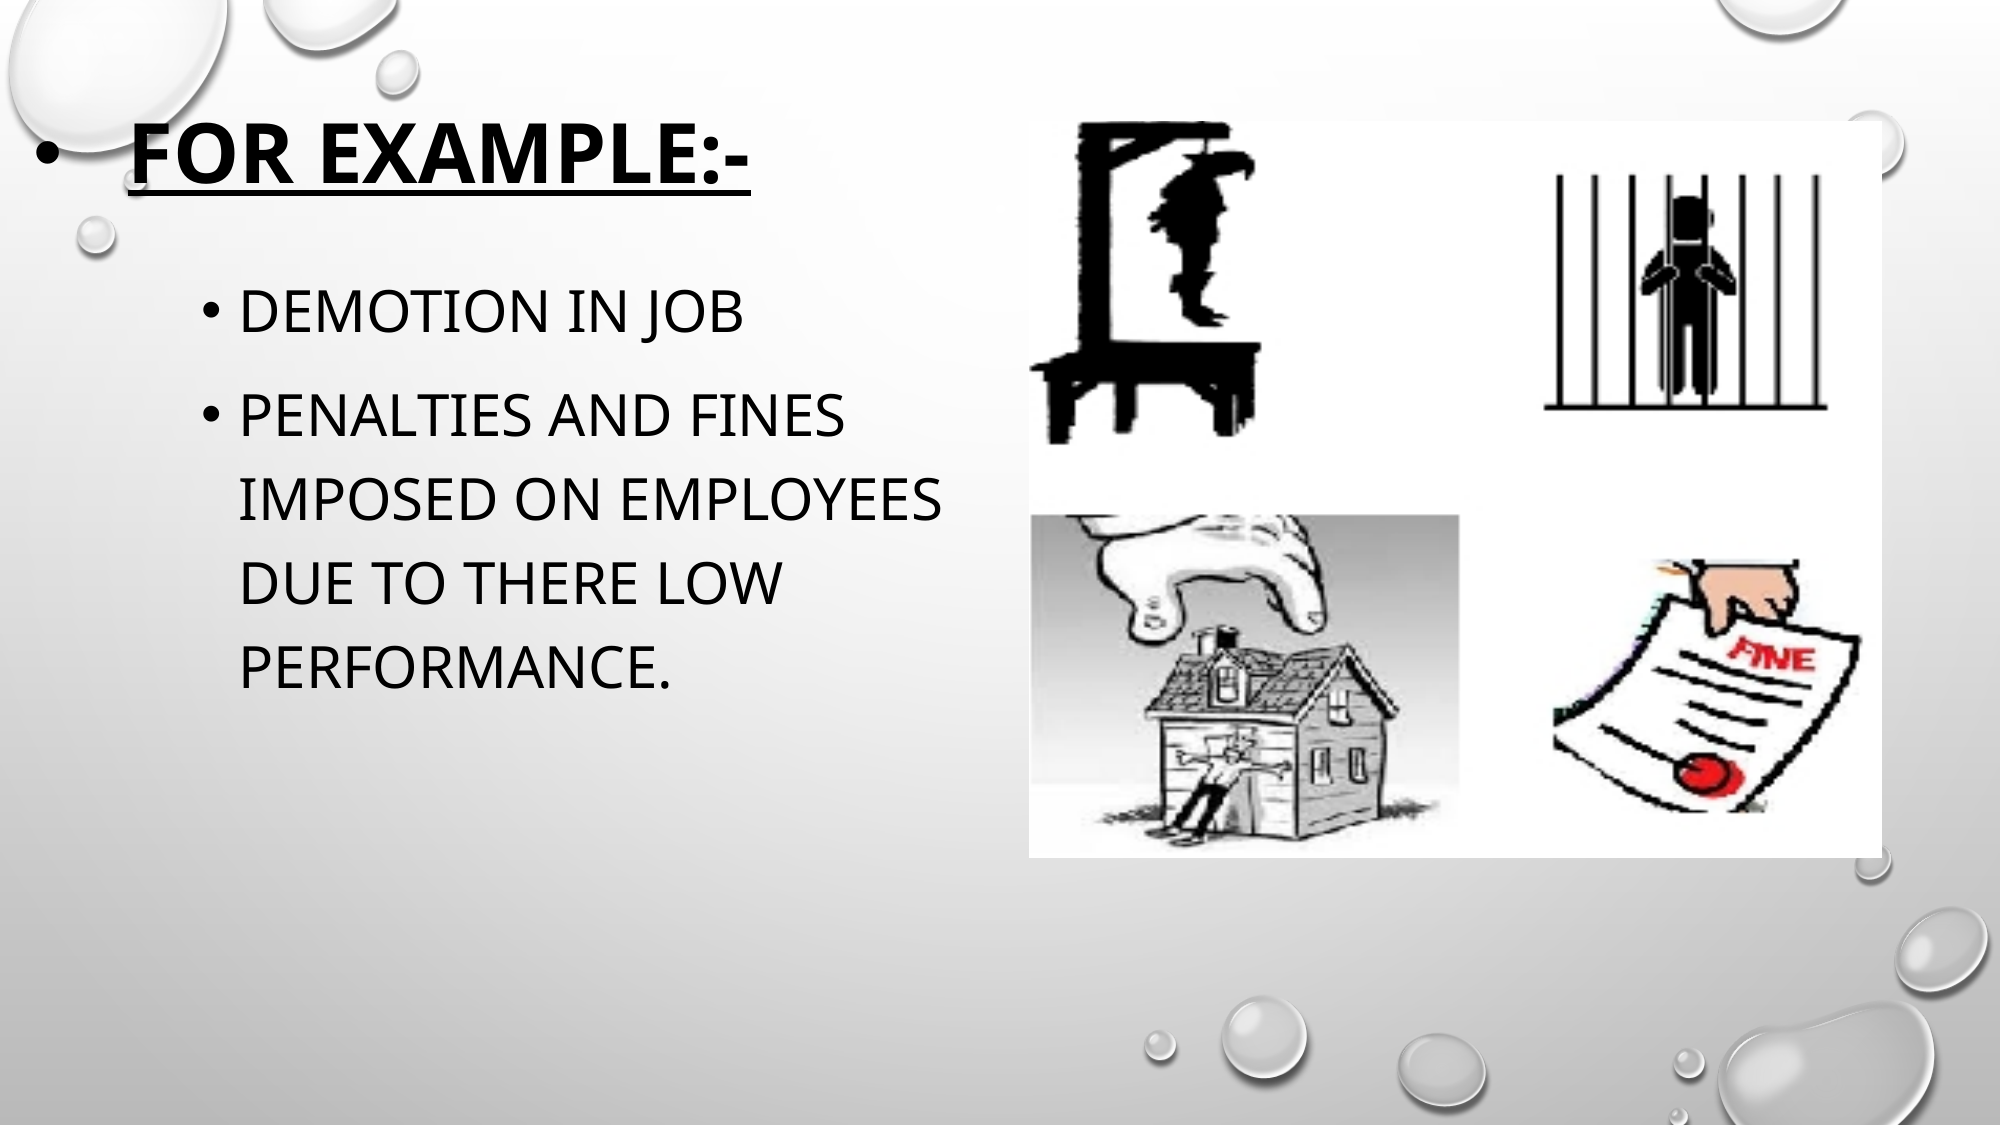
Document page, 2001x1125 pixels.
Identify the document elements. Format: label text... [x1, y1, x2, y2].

title For example:- [0, 0, 785, 315]
picture [0, 0, 2000, 1125]
list Demotion in job Penalties and fines imposed on employees due to there low performance. [186, 252, 971, 1021]
